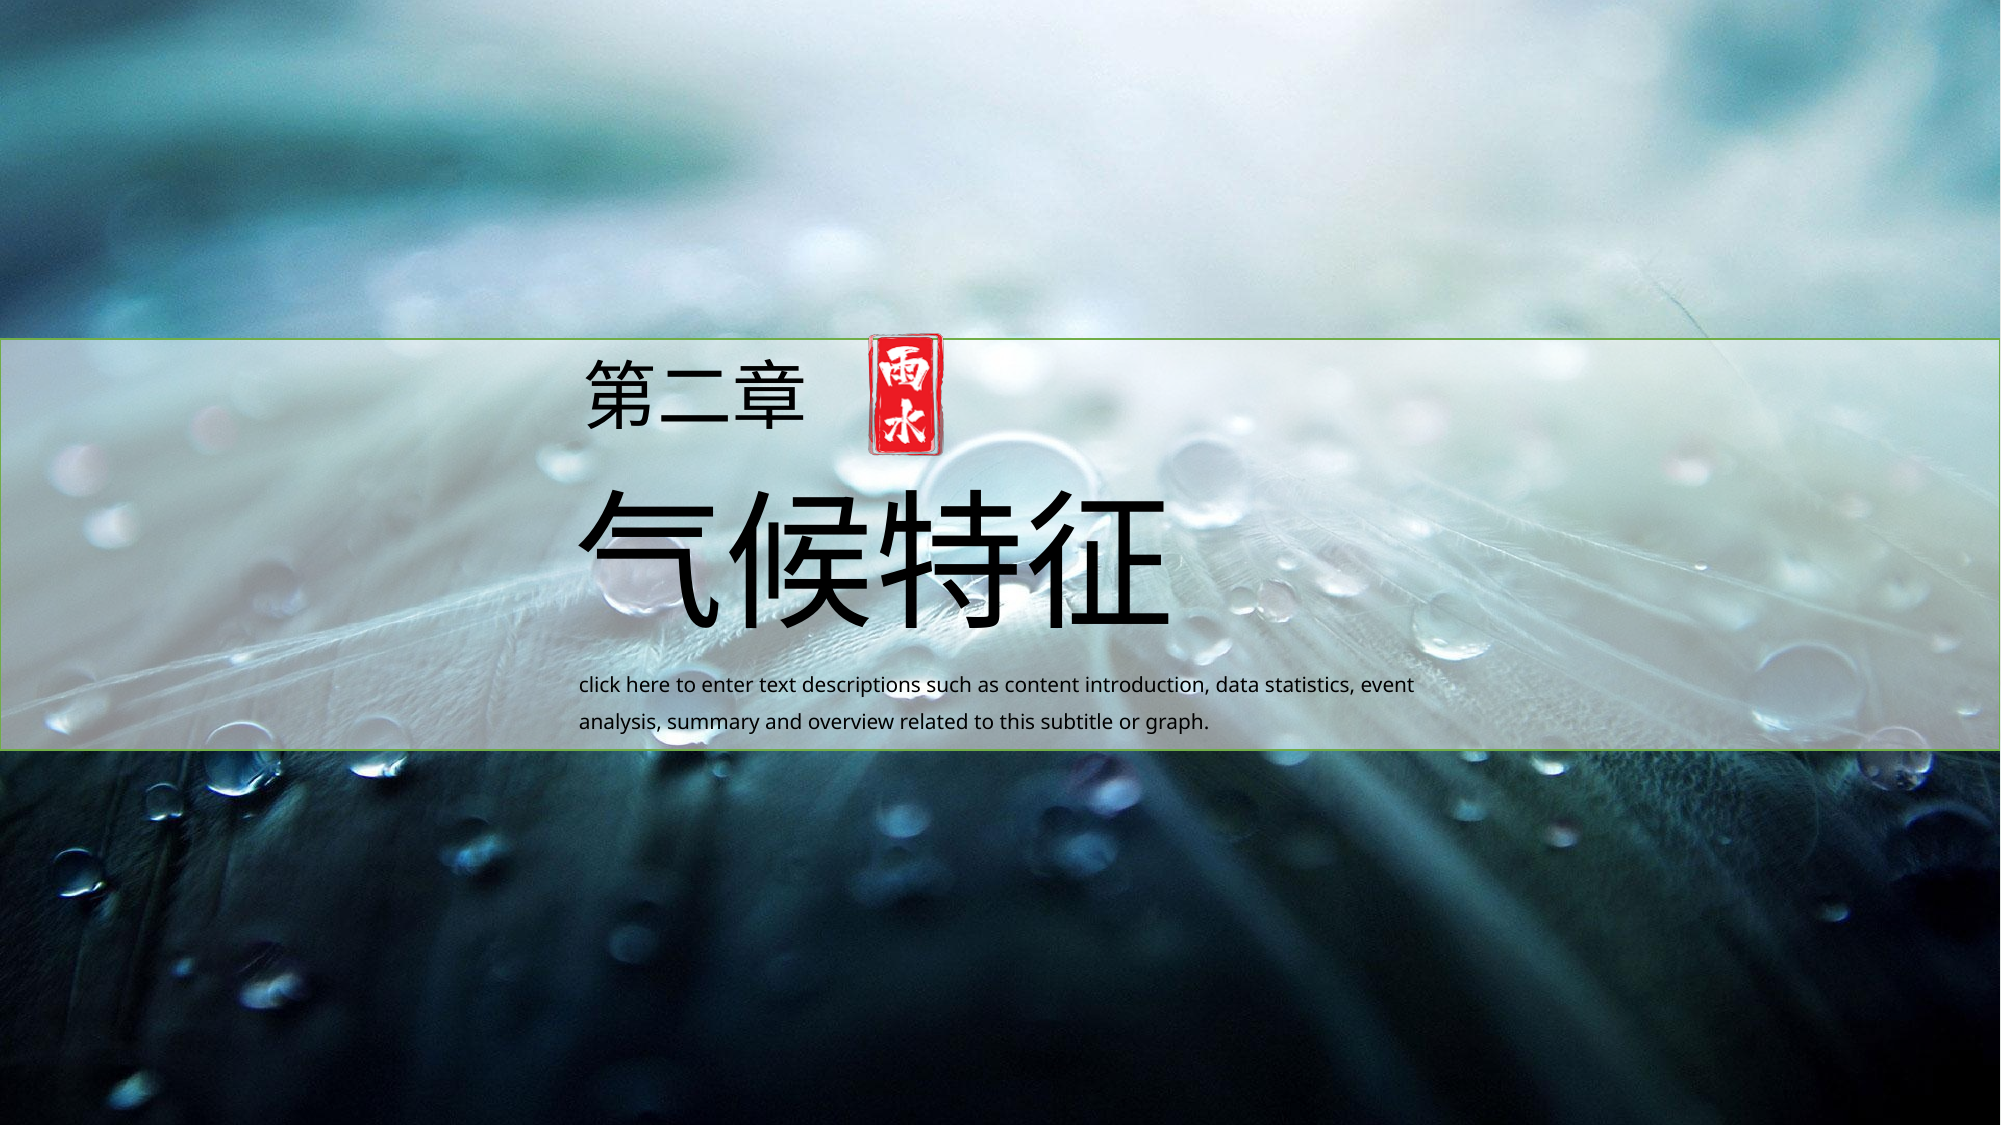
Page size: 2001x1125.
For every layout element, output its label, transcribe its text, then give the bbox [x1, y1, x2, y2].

text_box 第二章 [567, 341, 823, 446]
picture [0, 0, 2001, 1125]
text_box 气候特征 [559, 458, 1472, 654]
text_box [0, 338, 2000, 751]
text_box click here to enter text descriptions such as content introduction, data statistics, event analysis, summary and overview related to this subtitle or graph. [564, 651, 1461, 742]
